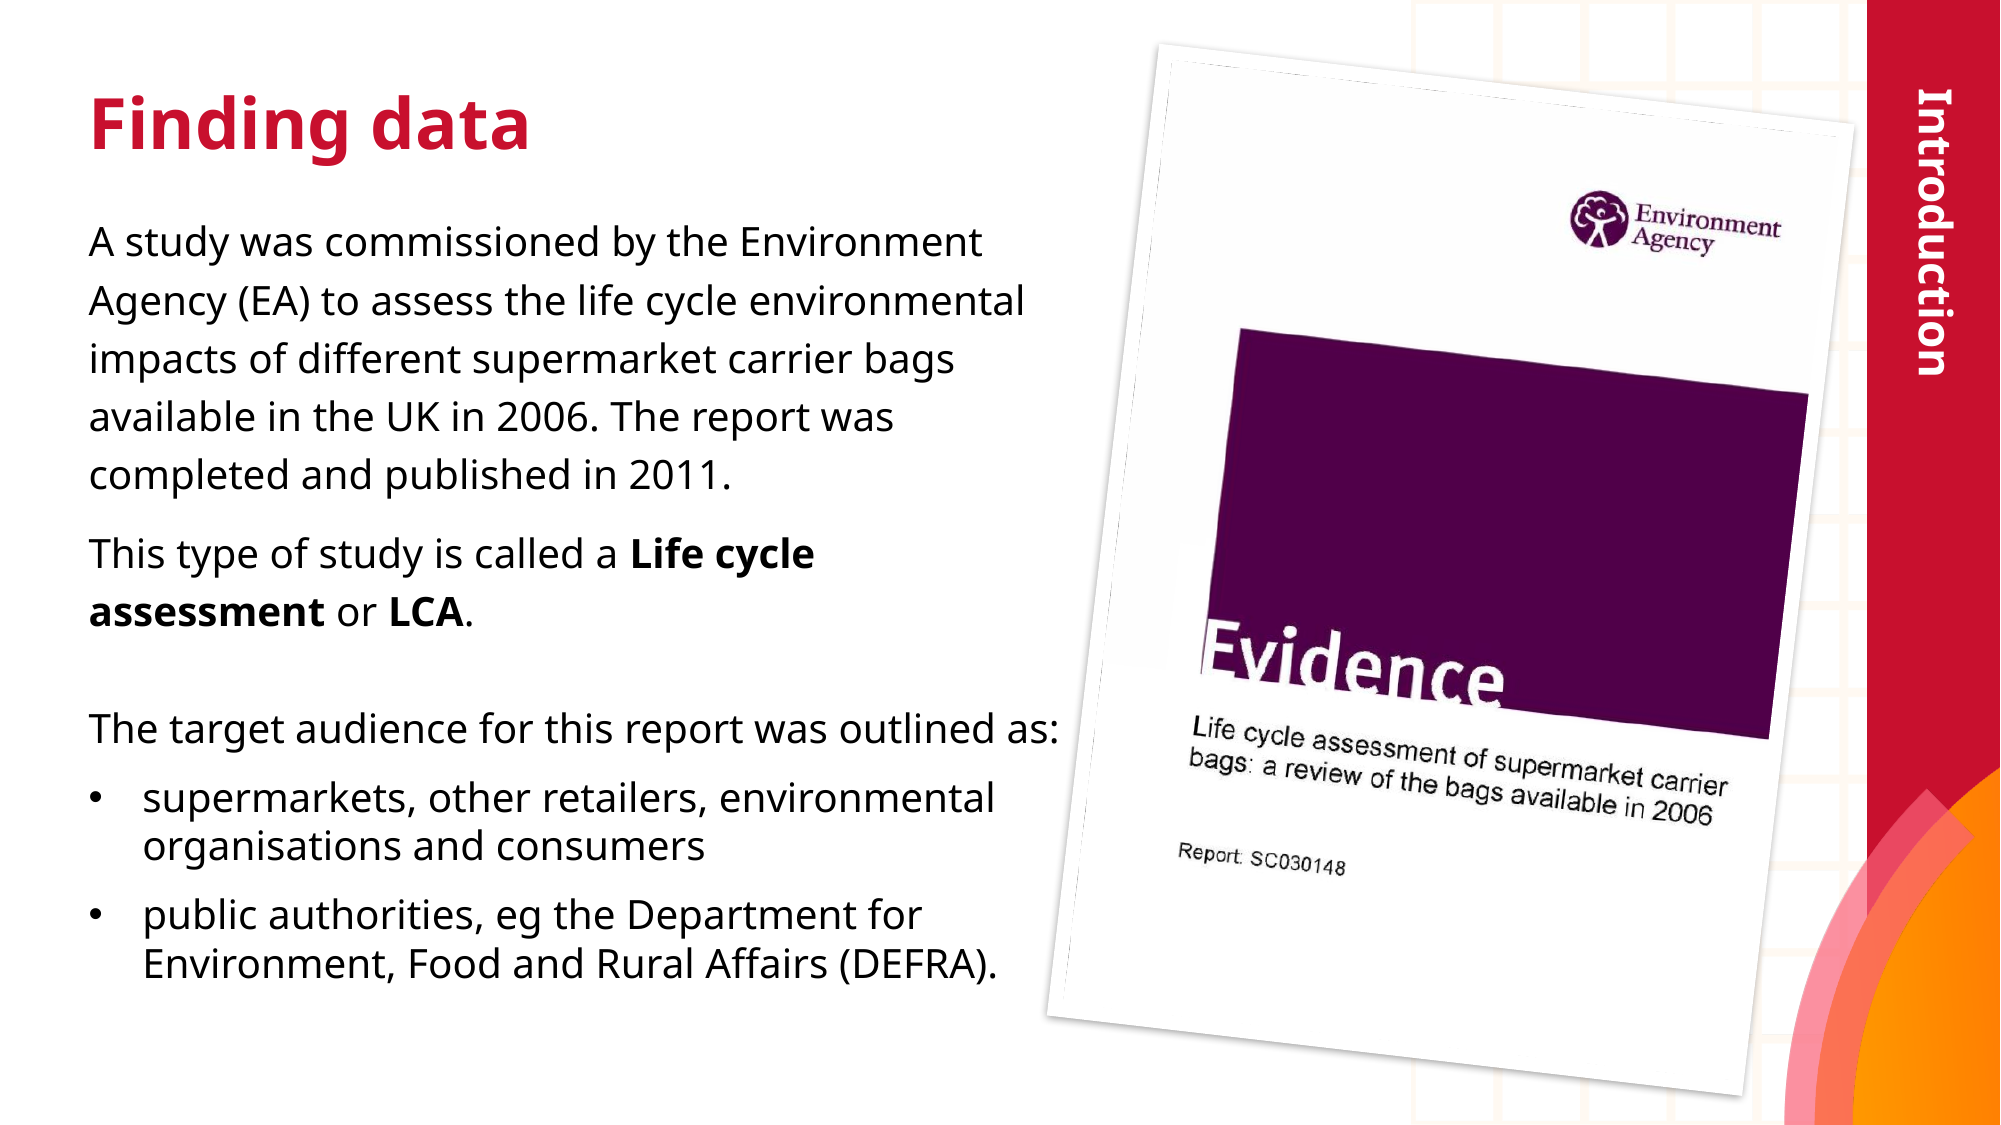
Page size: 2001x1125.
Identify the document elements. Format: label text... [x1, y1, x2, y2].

picture [1064, 0, 2000, 1125]
title Finding data [1573, 88, 1743, 95]
list A study was commissioned by the Environment Agency (EA) to assess the life cycle environmental impacts of different supermarket carrier bags available in the UK in 2006. The report was completed and published in 2011. This type of study is called a Life cycle assessment or LCA. The target audience for this report was outlined as: supermarkets, other retailers, environmental organisations and consumers public authorities, eg the Department for Environment, Food and Rural Affairs (DEFRA). [88, 206, 1063, 1034]
text_box Introduction [1867, 88, 2000, 765]
title Finding data [88, 88, 1148, 161]
